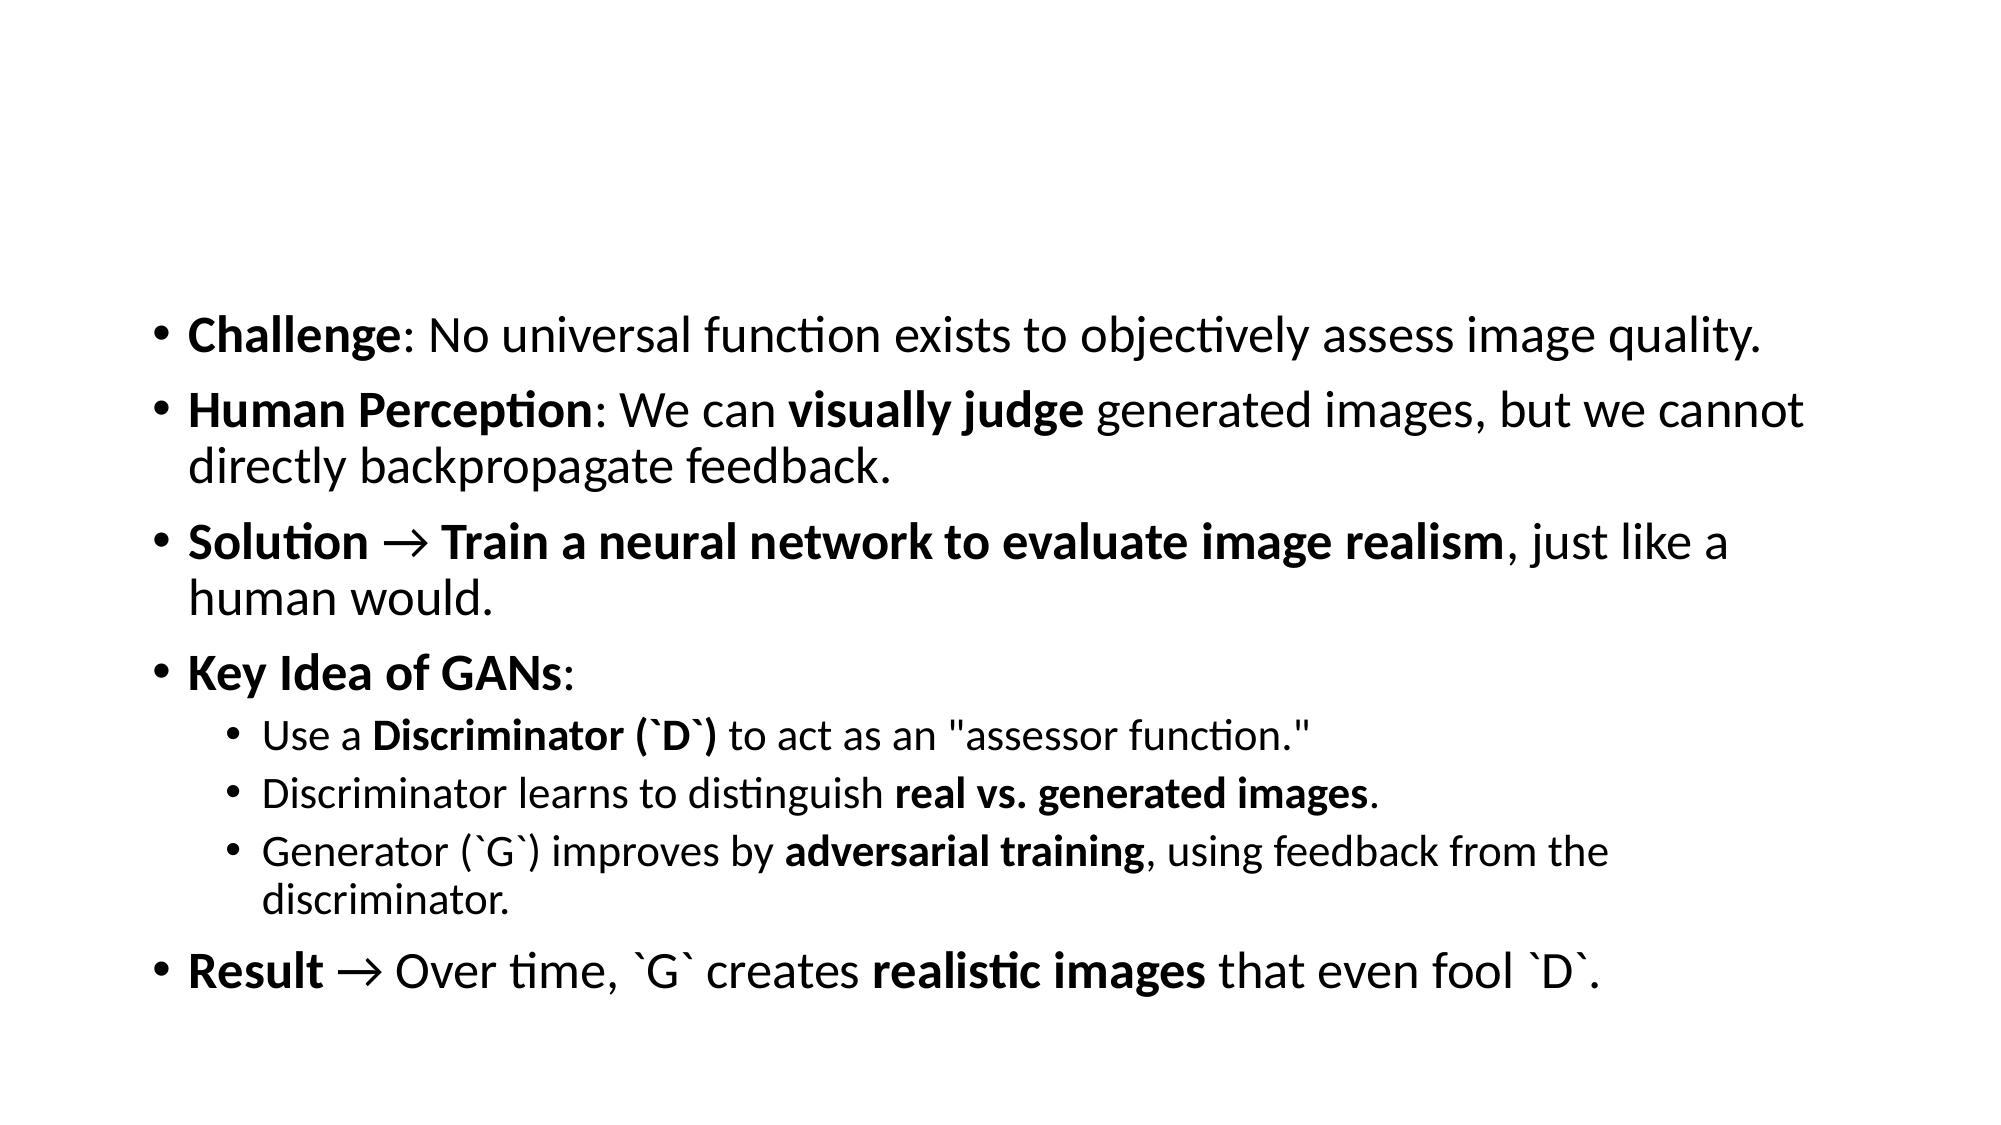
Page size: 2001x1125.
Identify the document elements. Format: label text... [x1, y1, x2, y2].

list Challenge: No universal function exists to objectively assess image quality. Human Perception: We can visually judge generated images, but we cannot directly backpropagate feedback. Solution → Train a neural network to evaluate image realism, just like a human would. Key Idea of GANs: Use a Discriminator (`D`) to act as an "assessor function." Discriminator learns to distinguish real vs. generated images. Generator (`G`) improves by adversarial training, using feedback from the discriminator. Result → Over time, `G` creates realistic images that even fool `D`. [137, 299, 1863, 1014]
